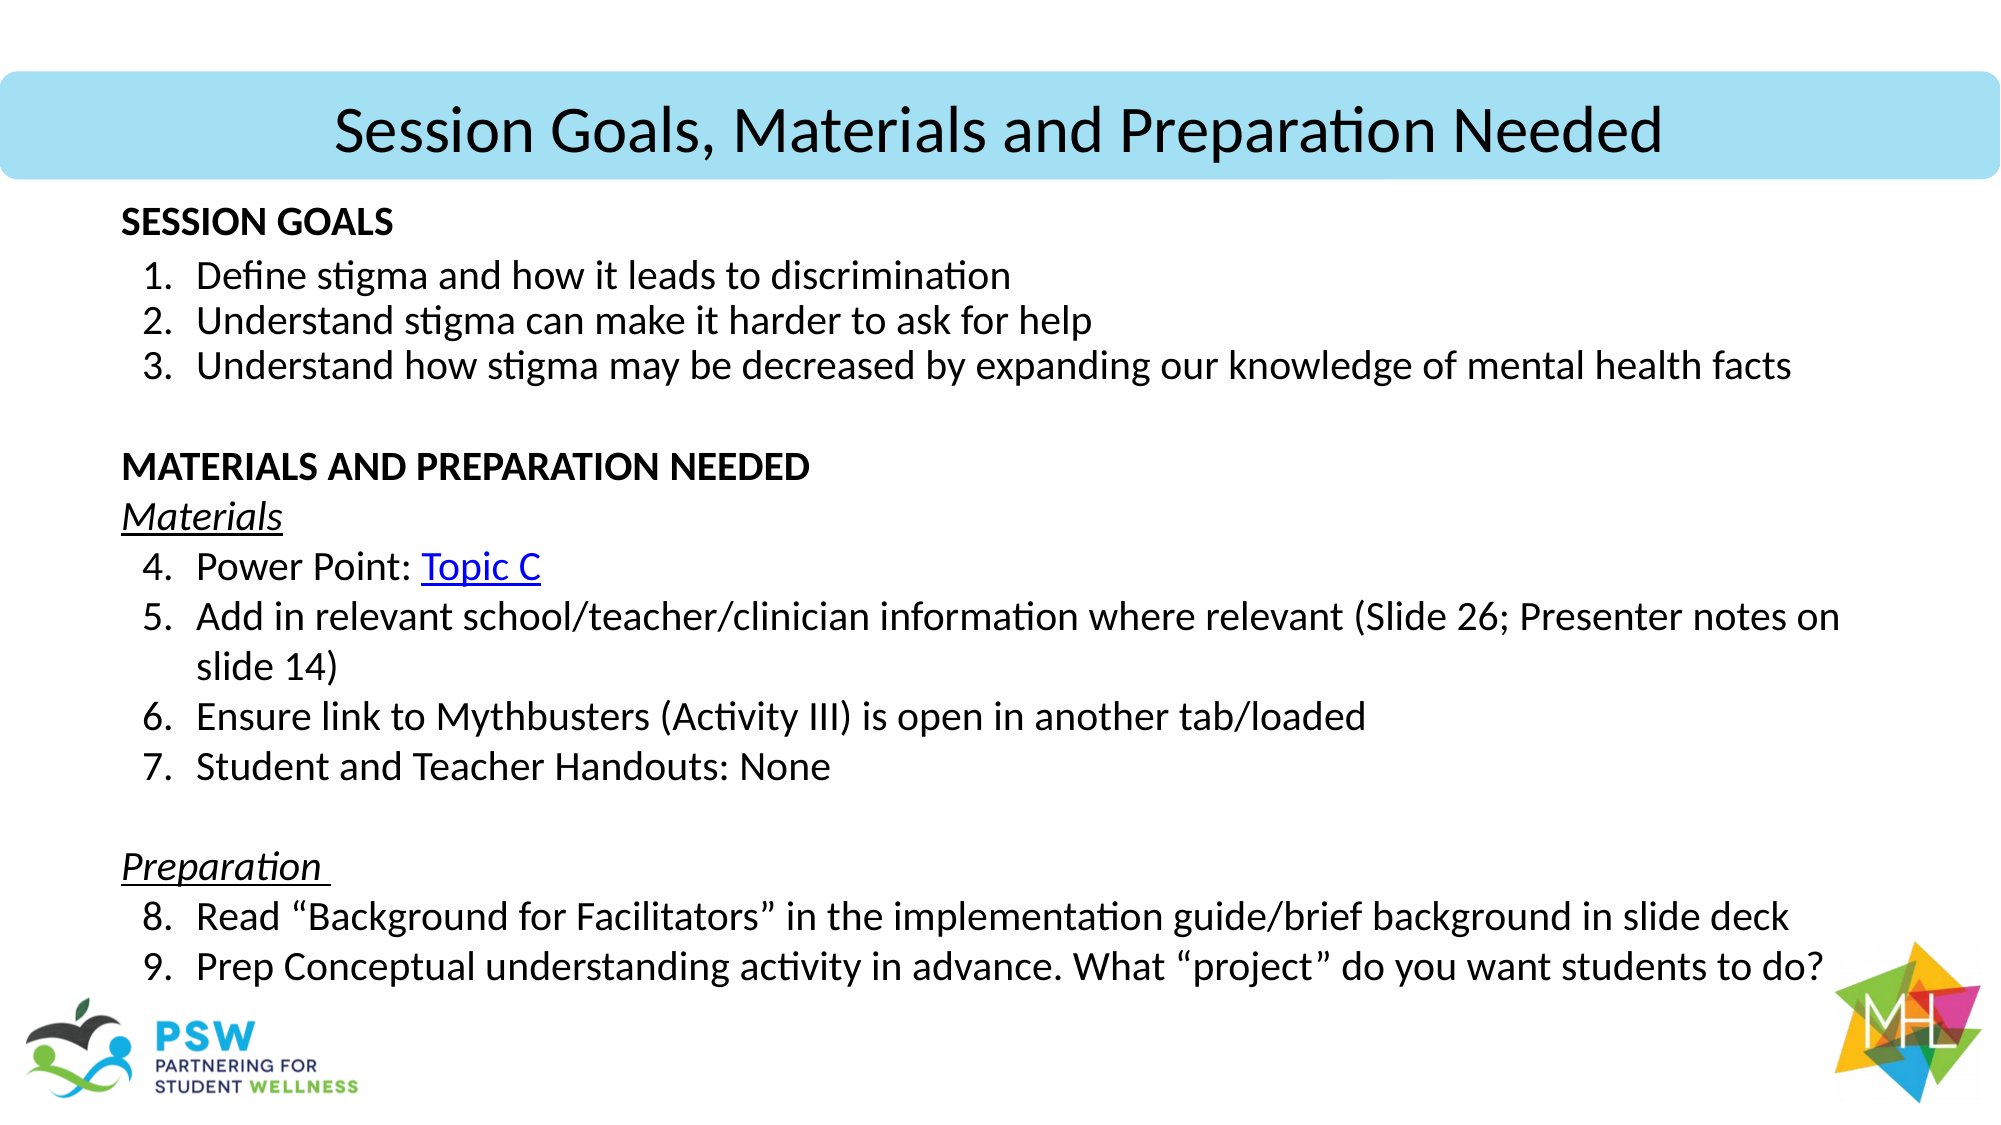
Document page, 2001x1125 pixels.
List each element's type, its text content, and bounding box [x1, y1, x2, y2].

text_box SESSION GOALS Define stigma and how it leads to discrimination Understand stigma can make it harder to ask for help Understand how stigma may be decreased by expanding our knowledge of mental health facts MATERIALS AND PREPARATION NEEDED Materials Power Point: Topic C Add in relevant school/teacher/clinician information where relevant (Slide 26; Presenter notes on slide 14) Ensure link to Mythbusters (Activity III) is open in another tab/loaded Student and Teacher Handouts: None Preparation Read “Background for Facilitators” in the implementation guide/brief background in slide deck Prep Conceptual understanding activity in advance. What “project” do you want students to do? [106, 178, 1894, 1055]
text_box Session Goals, Materials and Preparation Needed [0, 72, 2000, 179]
picture [0, 0, 2001, 1125]
